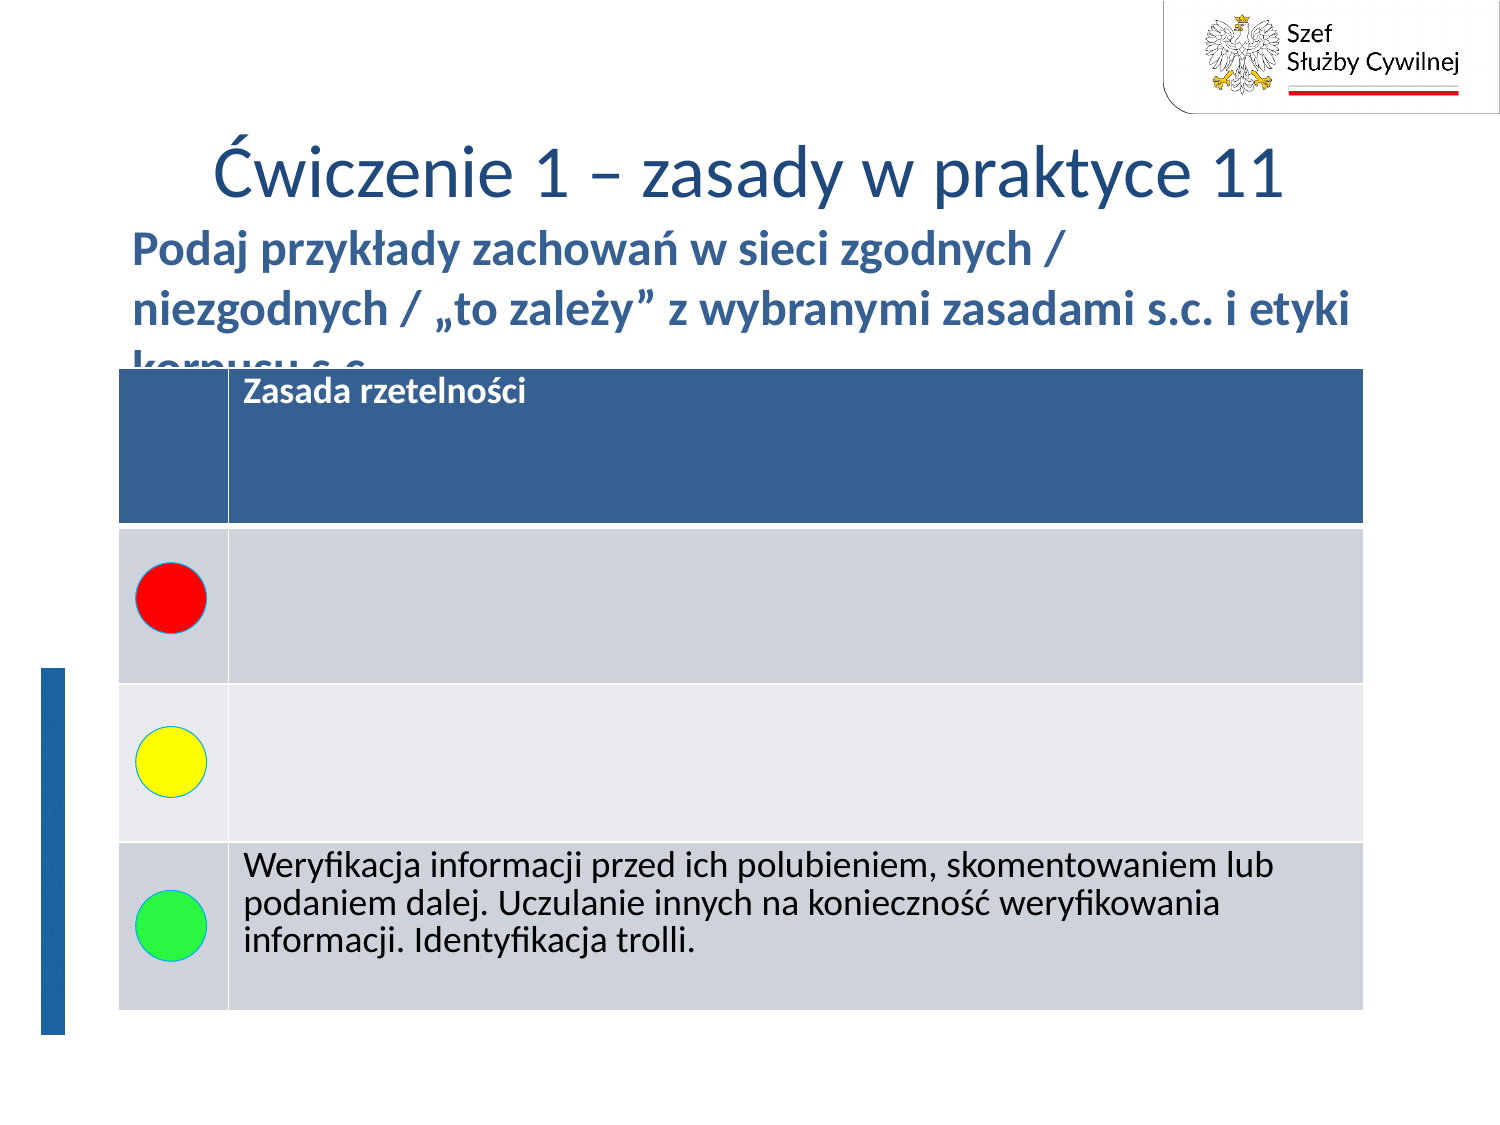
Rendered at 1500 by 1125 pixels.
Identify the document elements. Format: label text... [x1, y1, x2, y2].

picture [41, 668, 65, 1035]
table_cell [229, 685, 1363, 841]
text_box [133, 560, 209, 636]
table_cell [119, 685, 228, 841]
table_cell Weryfikacja informacji przed ich polubieniem, skomentowaniem lub podaniem dalej. Uczulanie innych na konieczność weryfikowania informacji. Identyfikacja trolli. [229, 843, 1363, 1010]
text_box [133, 724, 209, 800]
table_cell [229, 529, 1363, 683]
table_cell [119, 843, 228, 1010]
picture [1163, 0, 1500, 114]
text_box [133, 888, 209, 964]
table_header [119, 369, 228, 523]
title Ćwiczenie 1 – zasady w praktyce 11 [100, 115, 1400, 240]
text_box Podaj przykłady zachowań w sieci zgodnych / niezgodnych / „to zależy” z wybranymi zasadami s.c. i etyki korpusu s.c. [117, 208, 1382, 403]
table_header Zasada rzetelności [229, 369, 1363, 523]
table_cell [119, 529, 228, 683]
